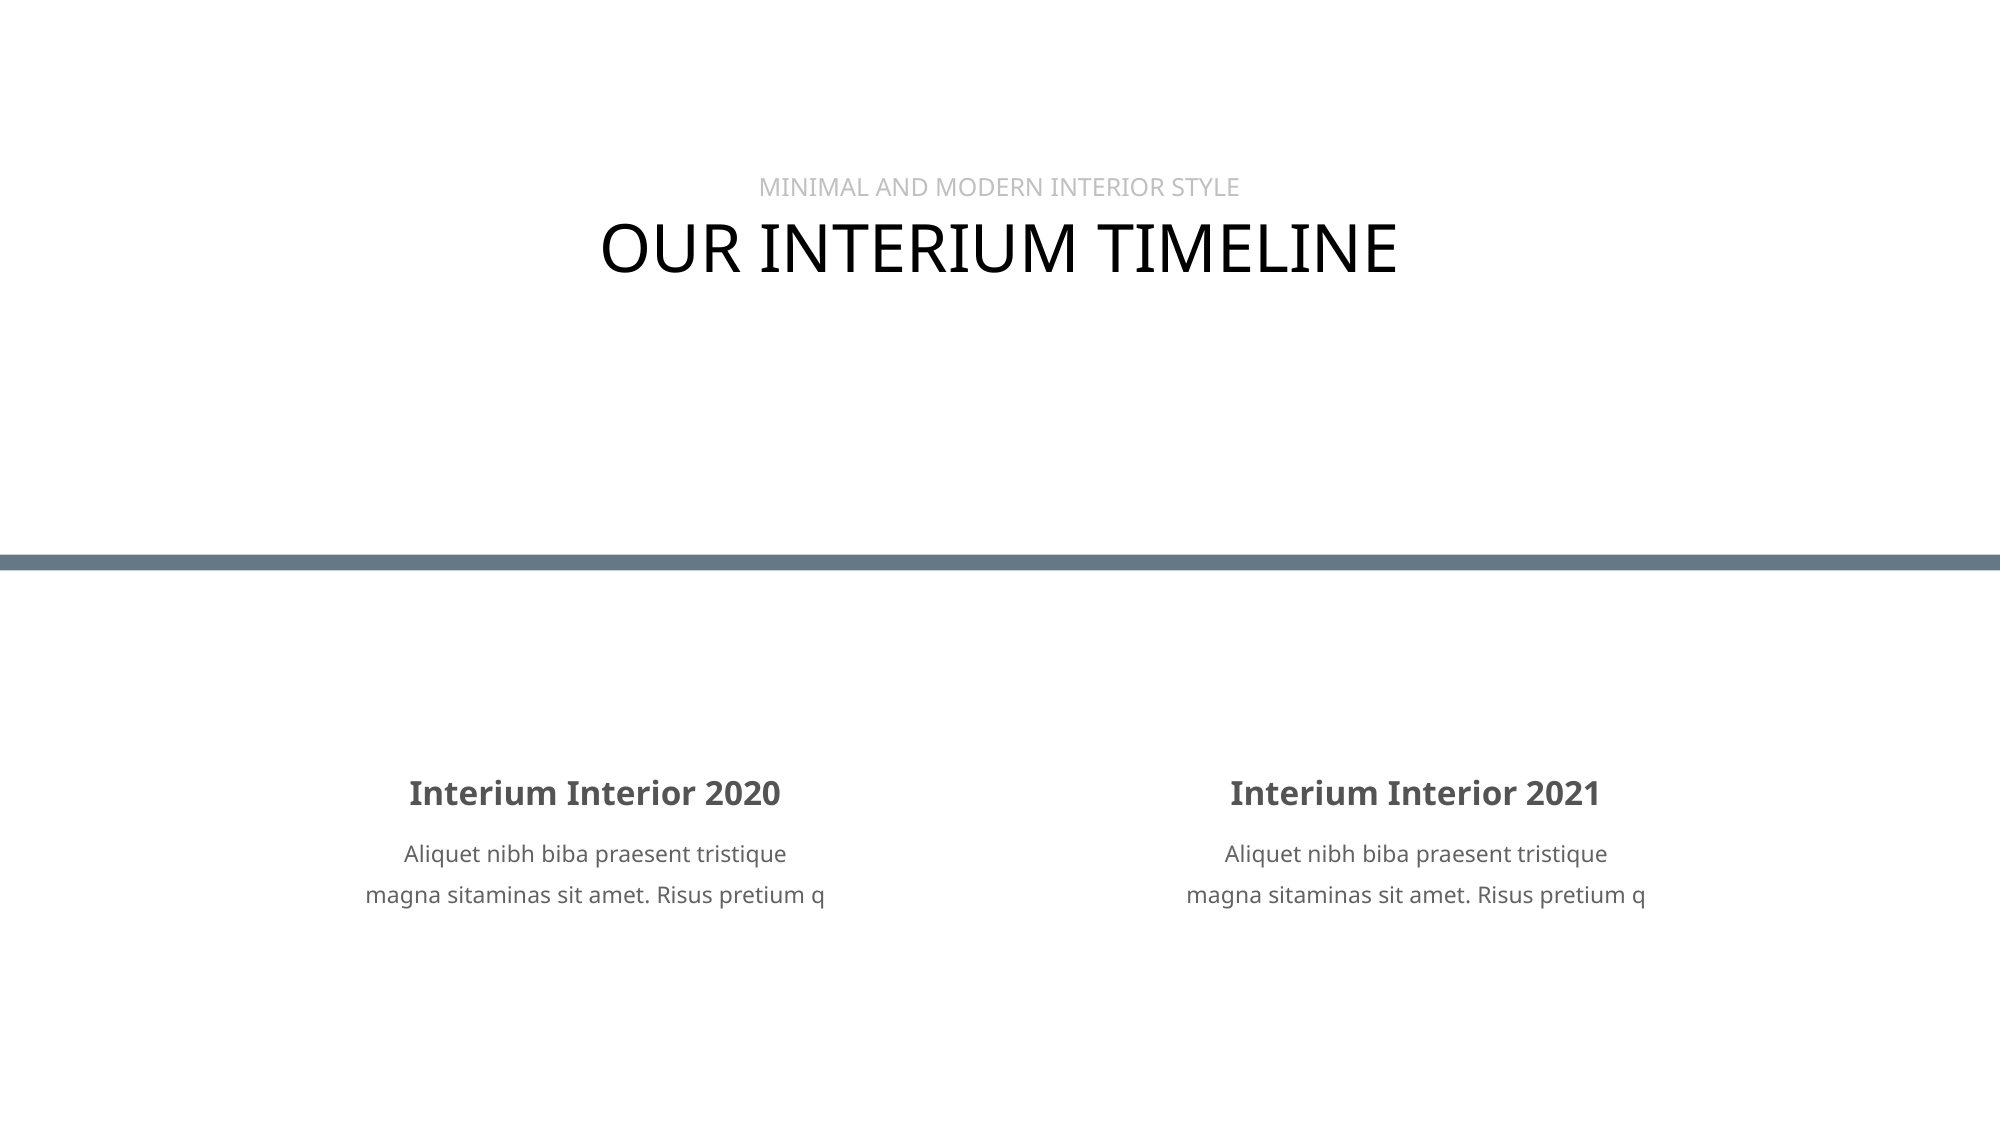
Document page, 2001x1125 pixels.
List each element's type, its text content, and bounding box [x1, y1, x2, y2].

text_box Aliquet nibh biba praesent tristique magna sitaminas sit amet. Risus pretium q [350, 818, 842, 916]
text_box Interium Interior 2020 [331, 772, 861, 813]
picture [333, 402, 861, 723]
text_box MINIMAL AND MODERN INTERIOR STYLE [744, 163, 1256, 209]
text_box OUR INTERIUM TIMELINE [397, 198, 1603, 294]
picture [1139, 402, 1667, 723]
text_box Interium Interior 2021 [1152, 772, 1682, 813]
text_box Aliquet nibh biba praesent tristique magna sitaminas sit amet. Risus pretium q [1170, 818, 1663, 916]
